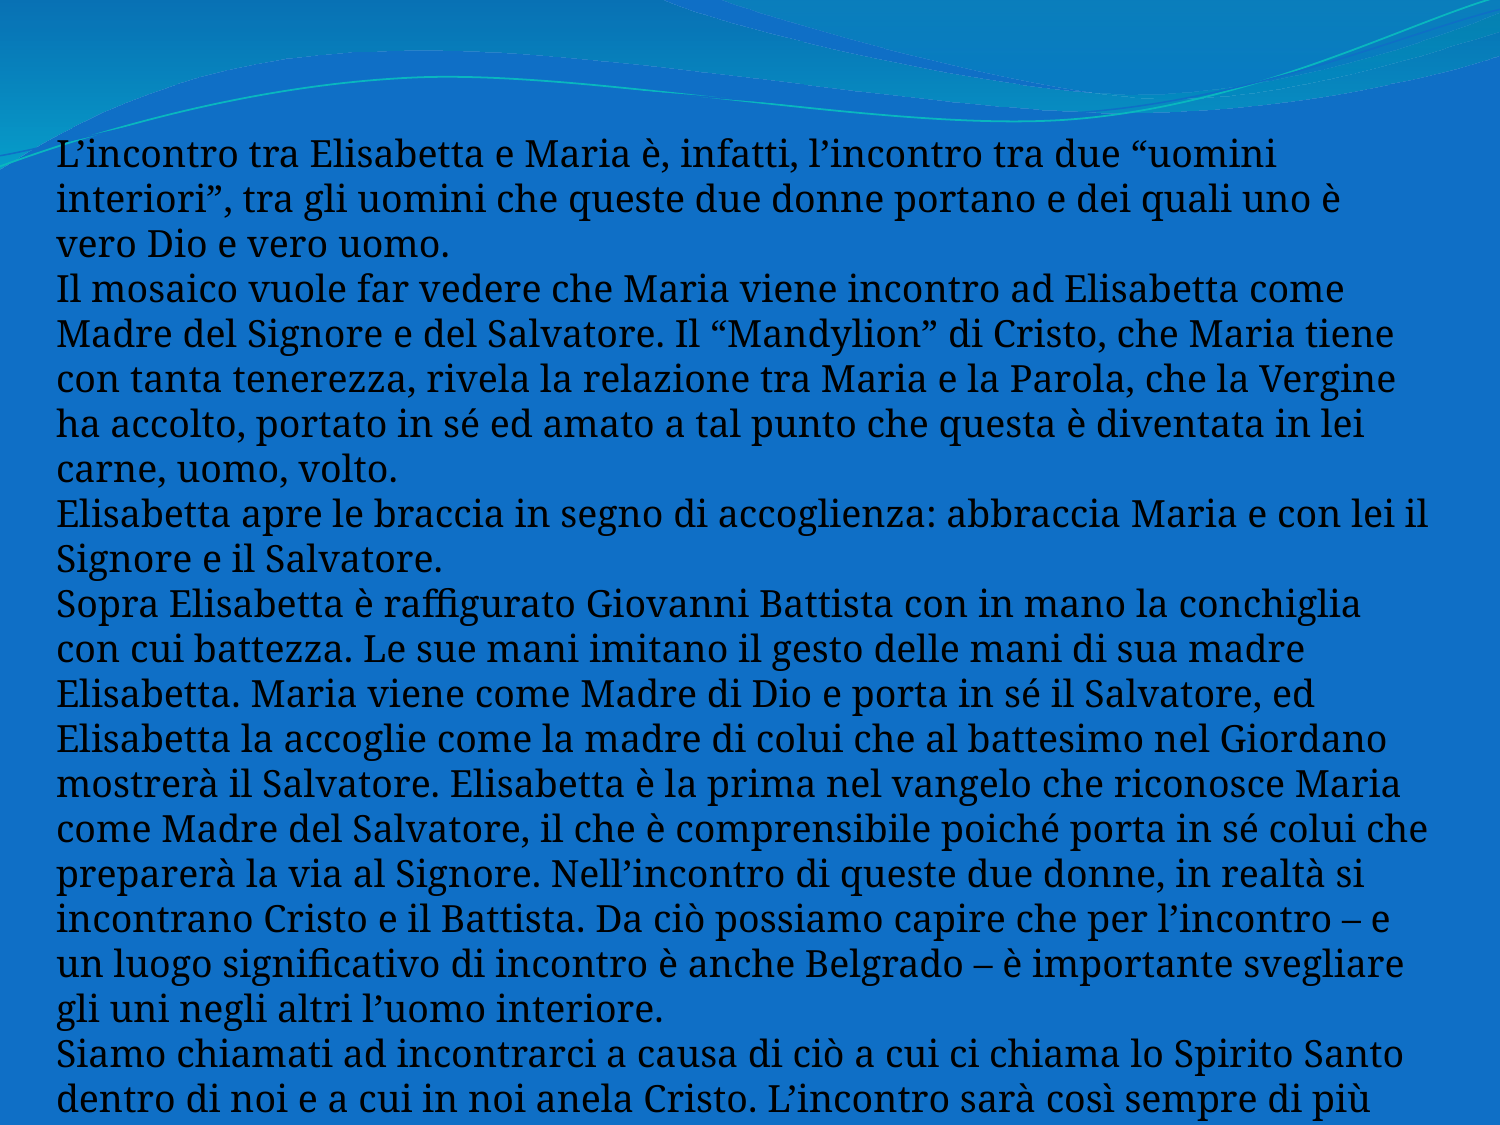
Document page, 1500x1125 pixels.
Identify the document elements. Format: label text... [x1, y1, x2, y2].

text_box L’incontro tra Elisabetta e Maria è, infatti, l’incontro tra due “uomini interiori”, tra gli uomini che queste due donne portano e dei quali uno è vero Dio e vero uomo. Il mosaico vuole far vedere che Maria viene incontro ad Elisabetta come Madre del Signore e del Salvatore. Il “Mandylion” di Cristo, che Maria tiene con tanta tenerezza, rivela la relazione tra Maria e la Parola, che la Vergine ha accolto, portato in sé ed amato a tal punto che questa è diventata in lei carne, uomo, volto. Elisabetta apre le braccia in segno di accoglienza: abbraccia Maria e con lei il Signore e il Salvatore. Sopra Elisabetta è raffigurato Giovanni Battista con in mano la conchiglia con cui battezza. Le sue mani imitano il gesto delle mani di sua madre Elisabetta. Maria viene come Madre di Dio e porta in sé il Salvatore, ed Elisabetta la accoglie come la madre di colui che al battesimo nel Giordano mostrerà il Salvatore. Elisabetta è la prima nel vangelo che riconosce Maria come Madre del Salvatore, il che è comprensibile poiché porta in sé colui che preparerà la via al Signore. Nell’incontro di queste due donne, in realtà si incontrano Cristo e il Battista. Da ciò possiamo capire che per l’incontro – e un luogo significativo di incontro è anche Belgrado – è importante svegliare gli uni negli altri l’uomo interiore. Siamo chiamati ad incontrarci a causa di ciò a cui ci chiama lo Spirito Santo dentro di noi e a cui in noi anela Cristo. L’incontro sarà così sempre di più solo un segno, un gesto, la realizzazione di ciò che in noi suscita Cristo e quell’uomo interiore che anela a Lui e lo desidera. [41, 78, 1447, 1125]
